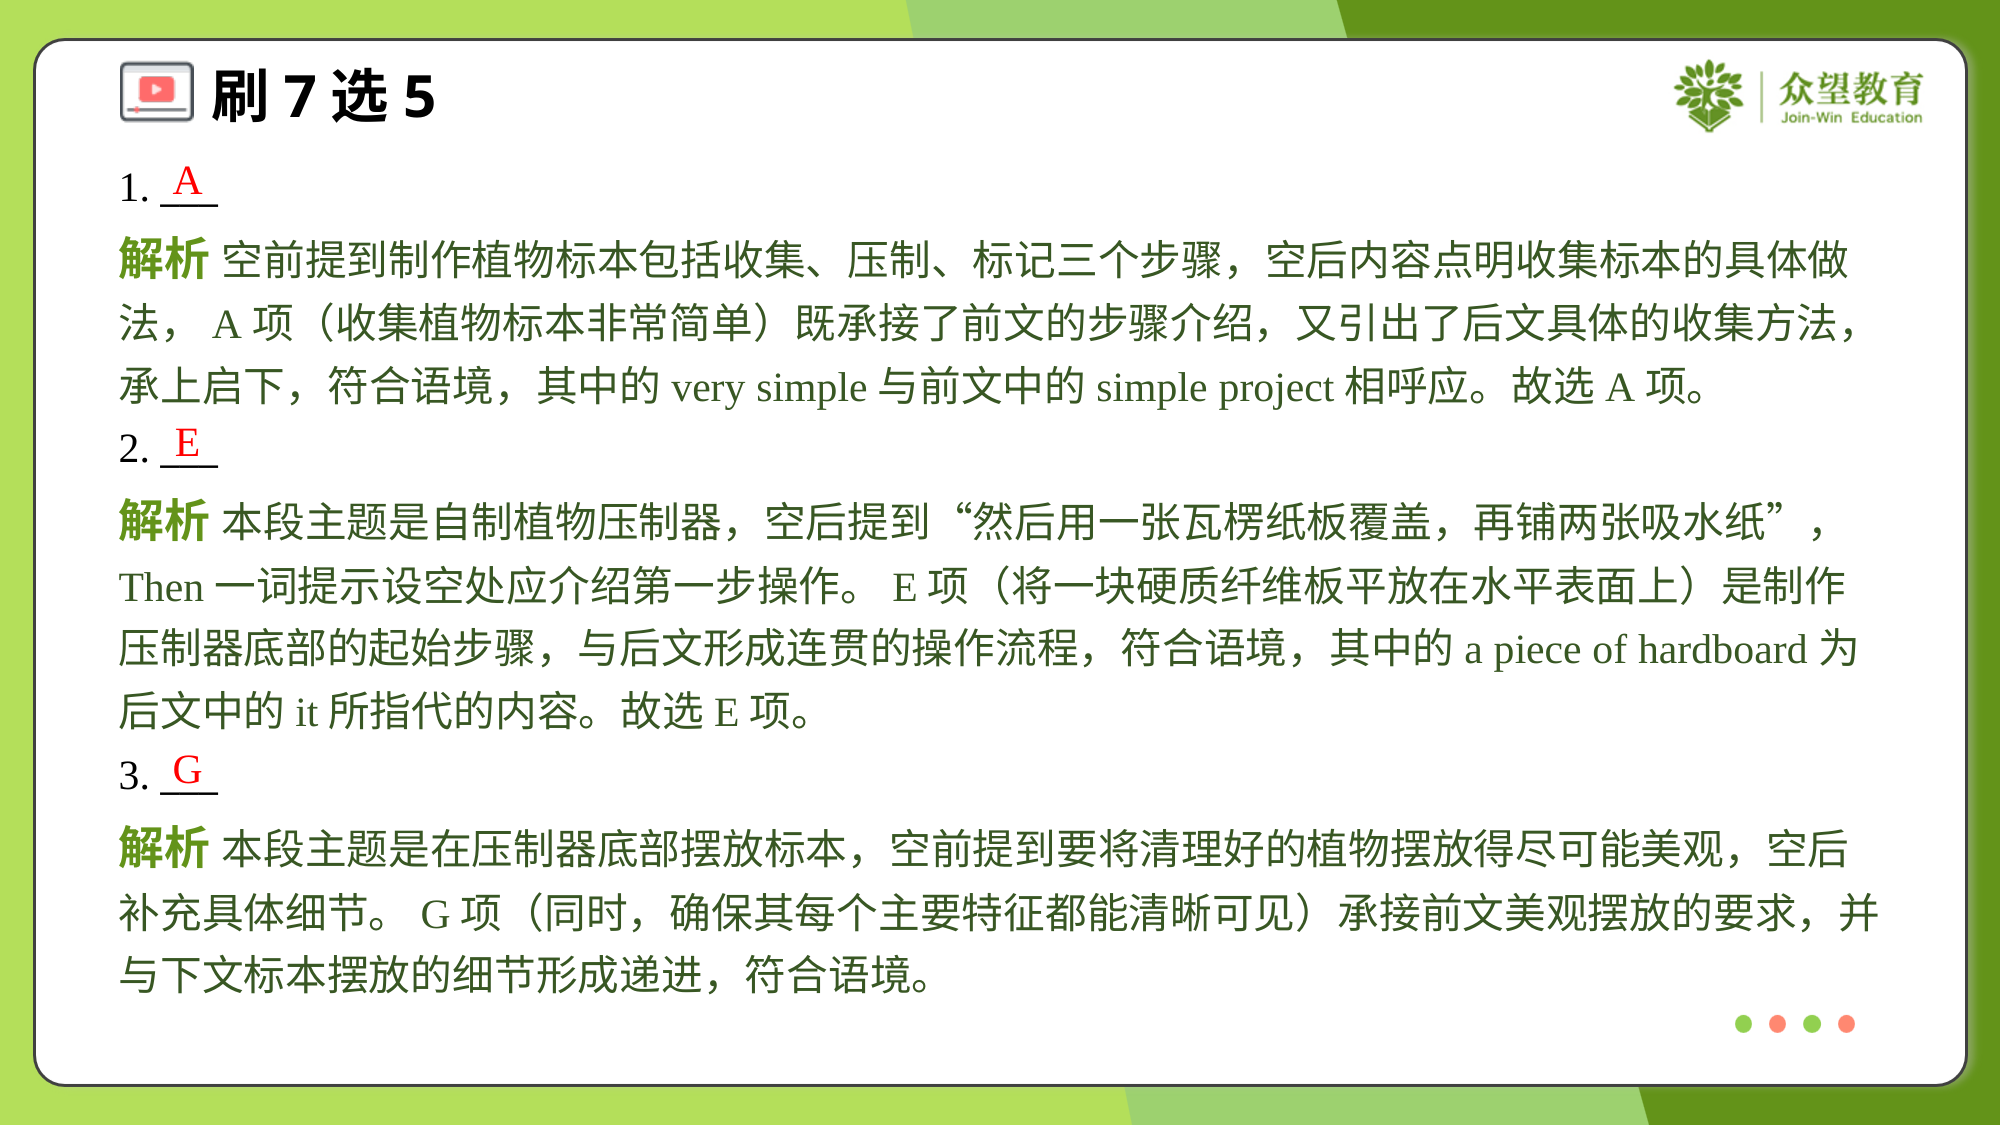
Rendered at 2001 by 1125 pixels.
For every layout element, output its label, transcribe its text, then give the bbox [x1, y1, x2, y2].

text_box 1. ___ [118, 146, 1883, 204]
text_box 2. ___ [118, 408, 1883, 466]
text_box A [167, 140, 208, 199]
text_box 解析 本段主题是在压制器底部摆放标本，空前提到要将清理好的植物摆放得尽可能美观，空后补充具体细节。G项（同时，确保其每个主要特征都能清晰可见）承接前文美观摆放的要求，并与下文标本摆放的细节形成递进，符合语境。 [118, 805, 1883, 995]
text_box 3. ___ [118, 735, 1883, 793]
picture [0, 0, 2000, 1125]
text_box E [170, 402, 205, 460]
text_box G [167, 729, 208, 788]
text_box 解析 本段主题是自制植物压制器，空后提到“然后用一张瓦楞纸板覆盖，再铺两张吸水纸”，Then一词提示设空处应介绍第一步操作。E项（将一块硬质纤维板平放在水平表面上）是制作压制器底部的起始步骤，与后文形成连贯的操作流程，符合语境，其中的a piece of hardboard为后文中的it所指代的内容。故选E项。 [118, 478, 1883, 730]
text_box 解析 空前提到制作植物标本包括收集、压制、标记三个步骤，空后内容点明收集标本的具体做法，A项（收集植物标本非常简单）既承接了前文的步骤介绍，又引出了后文具体的收集方法，承上启下，符合语境，其中的very simple与前文中的simple project相呼应。故选A项。 [118, 215, 1883, 405]
